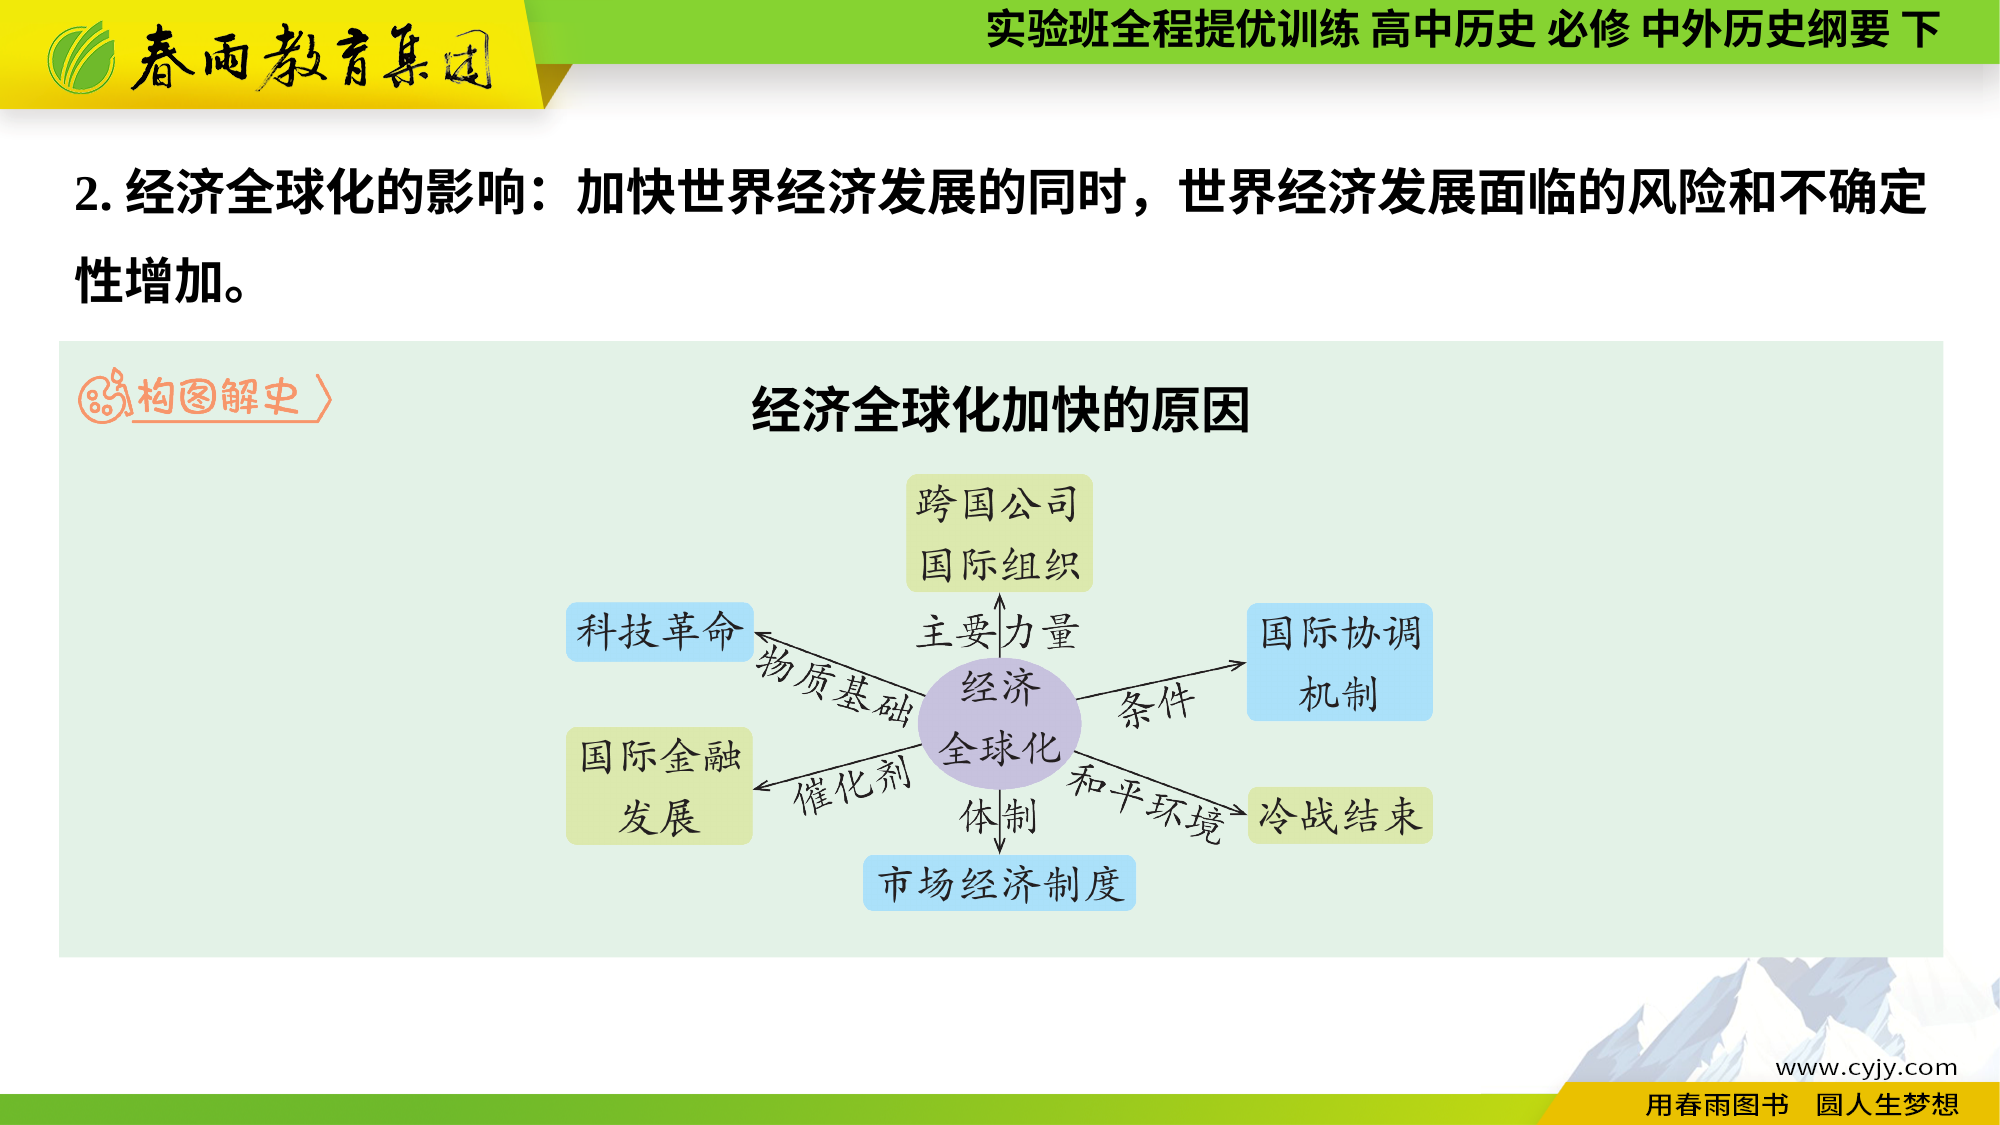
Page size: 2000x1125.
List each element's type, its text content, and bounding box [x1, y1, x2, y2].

text_box 经济全球化加快的原因 [59, 341, 1944, 958]
picture [0, 0, 2000, 1125]
list 2.经济全球化的影响：加快世界经济发展的同时，世界经济发展面临的风险和不确定性增加。 [59, 122, 1944, 308]
